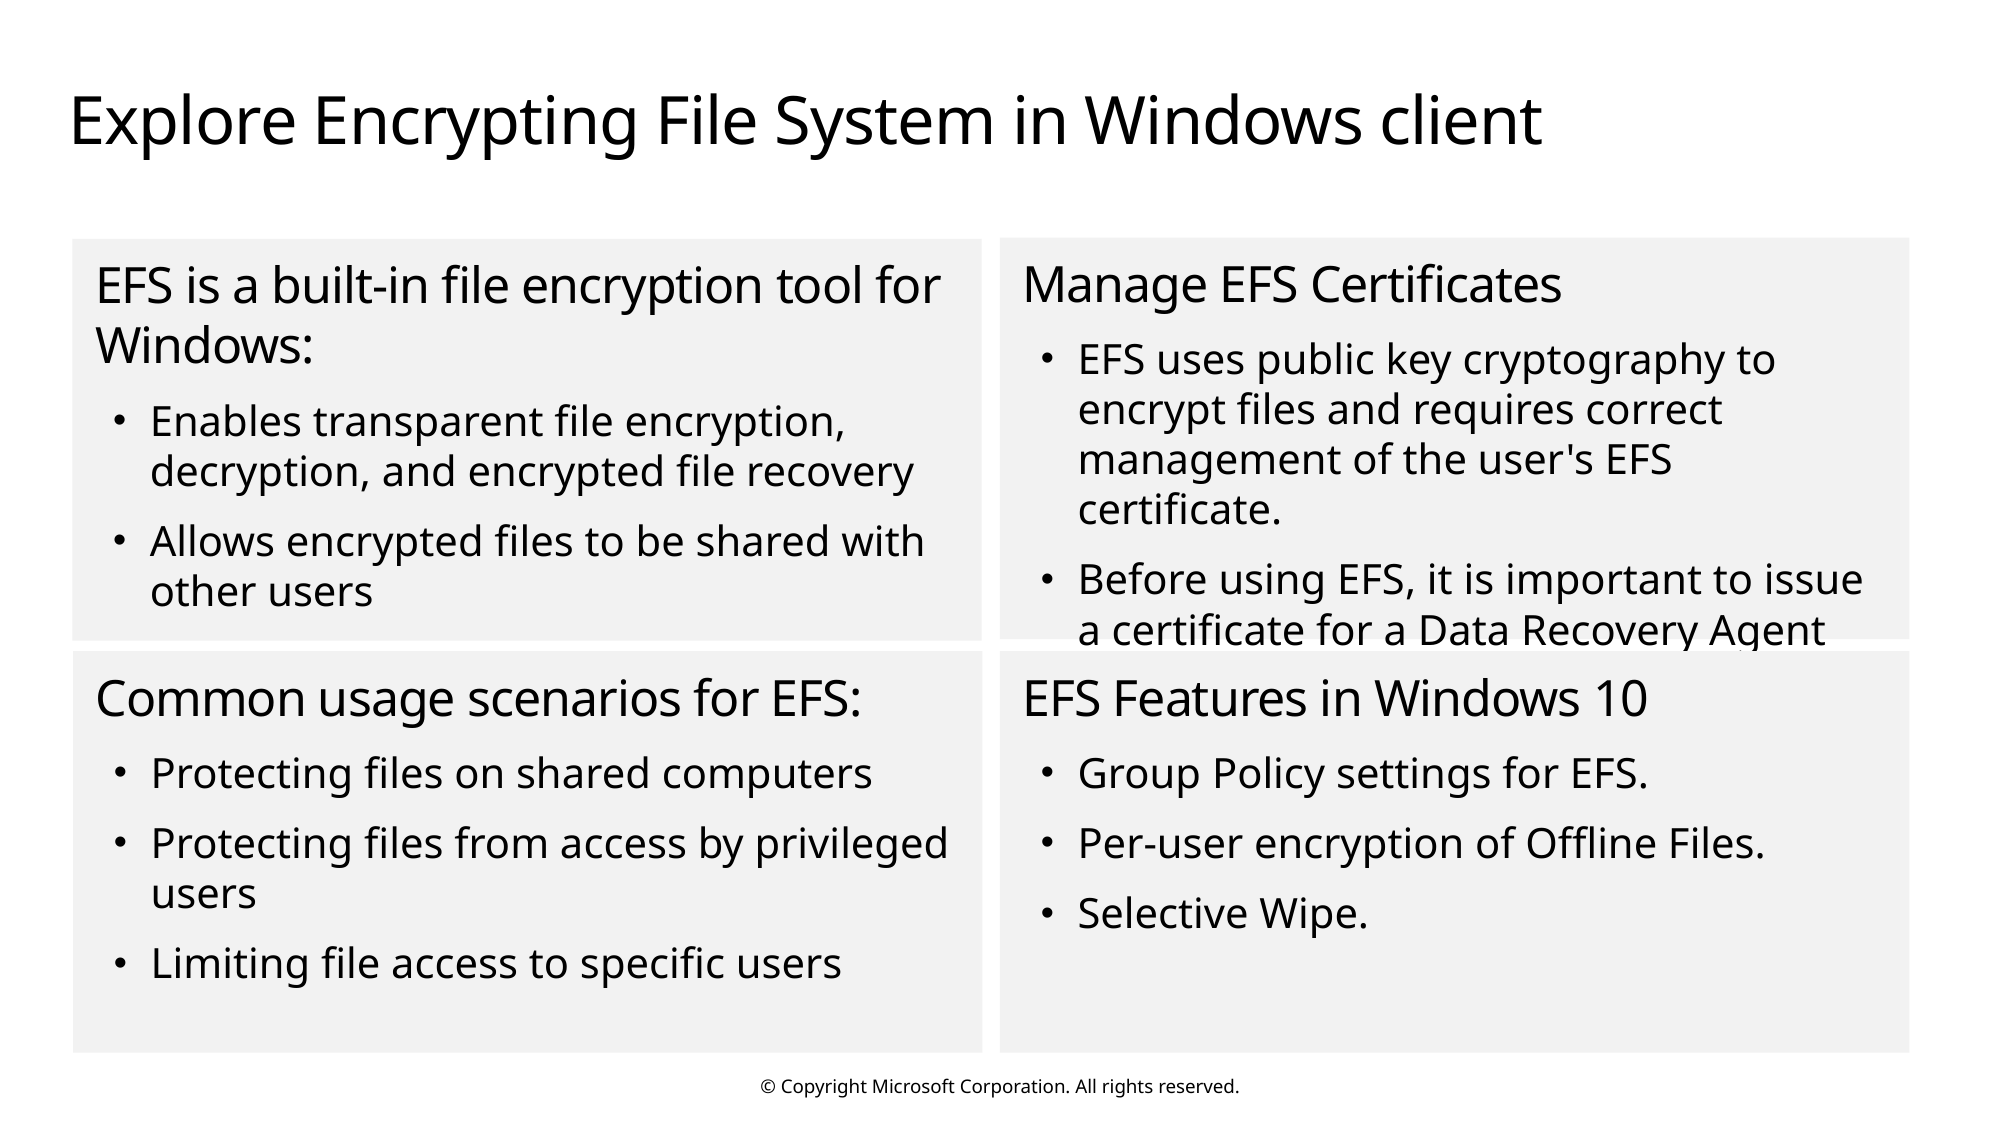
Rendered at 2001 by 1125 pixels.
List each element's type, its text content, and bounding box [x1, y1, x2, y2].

title Explore Encrypting File System in Windows client [68, 72, 1930, 184]
list EFS is a built-in file encryption tool for Windows: Enables transparent file encryption, decryption, and encrypted file recovery Allows encrypted files to be shared with other users [72, 238, 982, 641]
list Common usage scenarios for EFS: Protecting files on shared computers Protecting files from access by privileged users Limiting file access to specific users [73, 651, 983, 1053]
text_box Manage EFS Certificates EFS uses public key cryptography to encrypt files and requires correct management of the user's EFS certificate. Before using EFS, it is important to issue a certificate for a Data Recovery Agent (DRA). [999, 237, 1910, 640]
text_box EFS Features in Windows 10 Group Policy settings for EFS. Per-user encryption of Offline Files. Selective Wipe. [999, 651, 1910, 1053]
